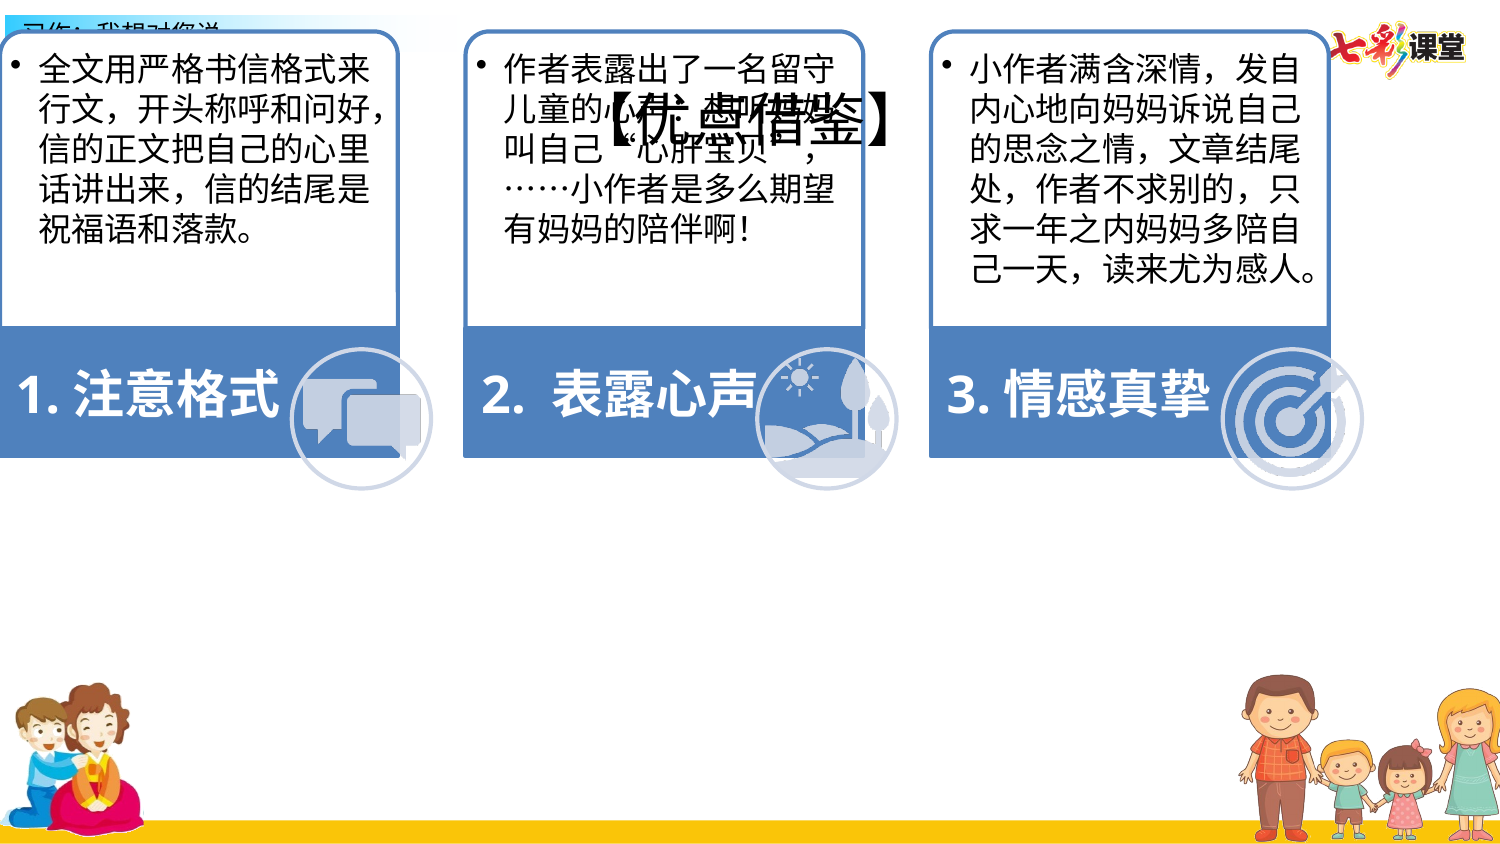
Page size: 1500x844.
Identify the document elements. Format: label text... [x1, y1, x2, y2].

picture [1316, 20, 1468, 80]
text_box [68, 168, 1431, 689]
picture [1226, 608, 1500, 844]
text_box 【优点借鉴】 [560, 76, 940, 161]
picture [0, 672, 144, 844]
